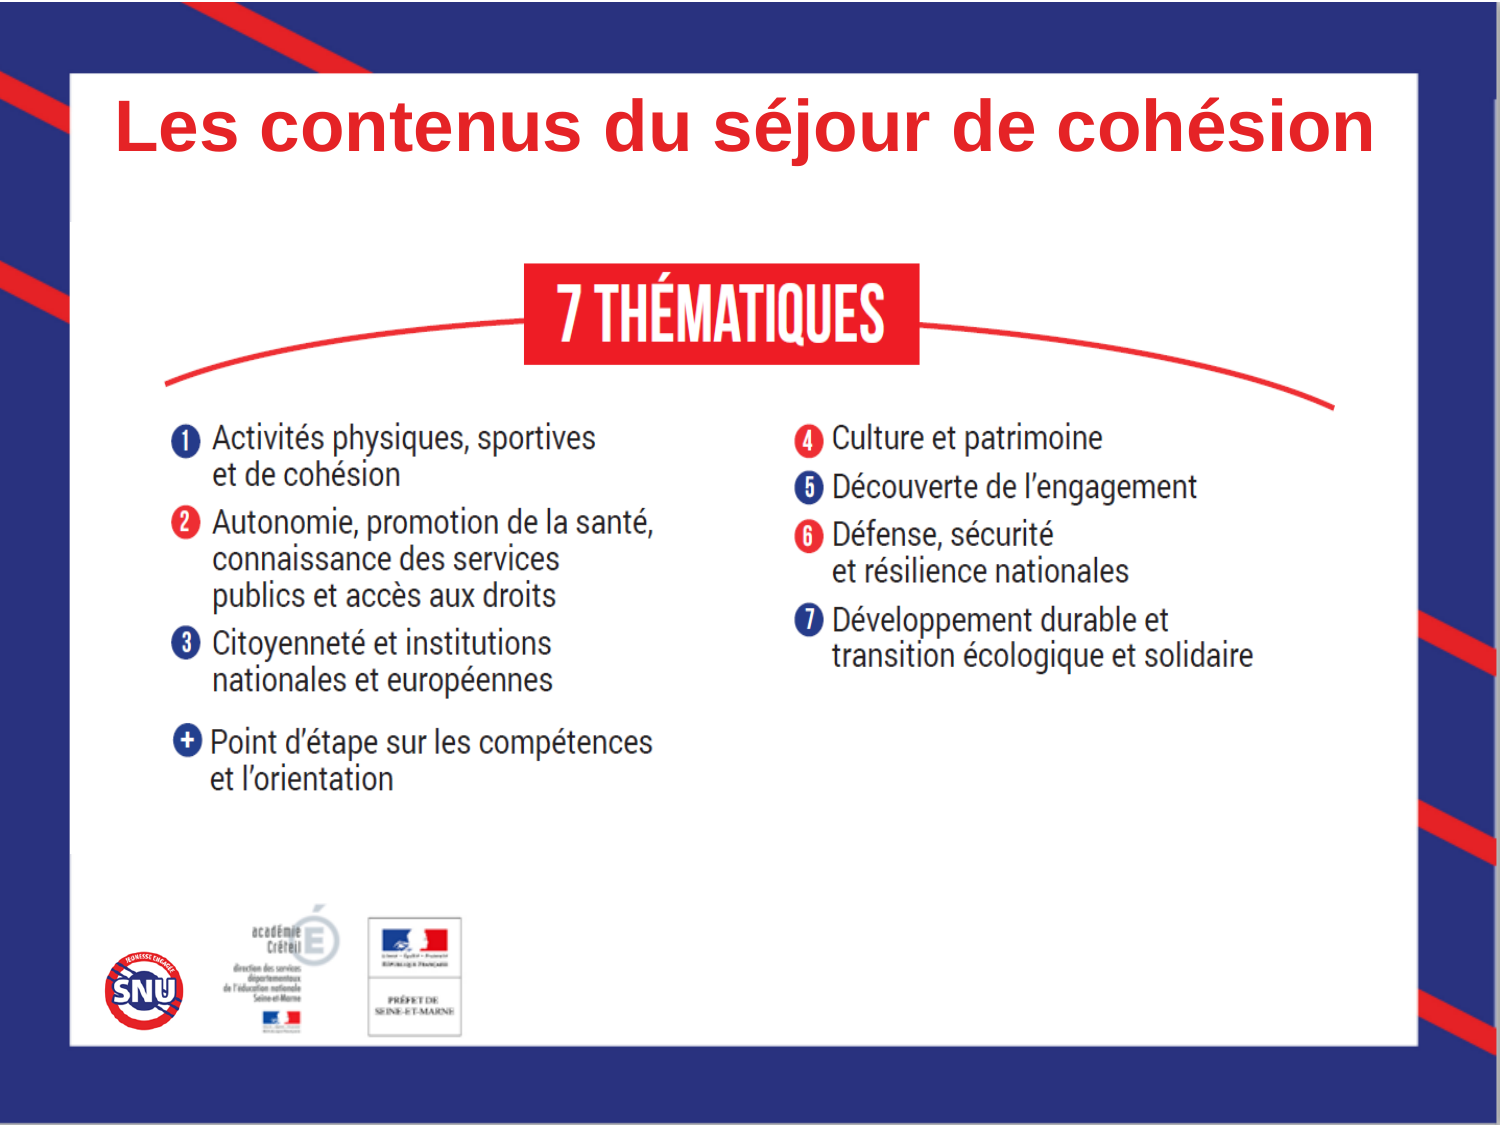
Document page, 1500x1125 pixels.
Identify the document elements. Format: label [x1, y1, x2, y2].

picture [362, 913, 467, 1040]
picture [70, 222, 1407, 854]
list [0, 2, 1500, 1125]
picture [210, 902, 349, 1044]
picture [93, 948, 189, 1032]
